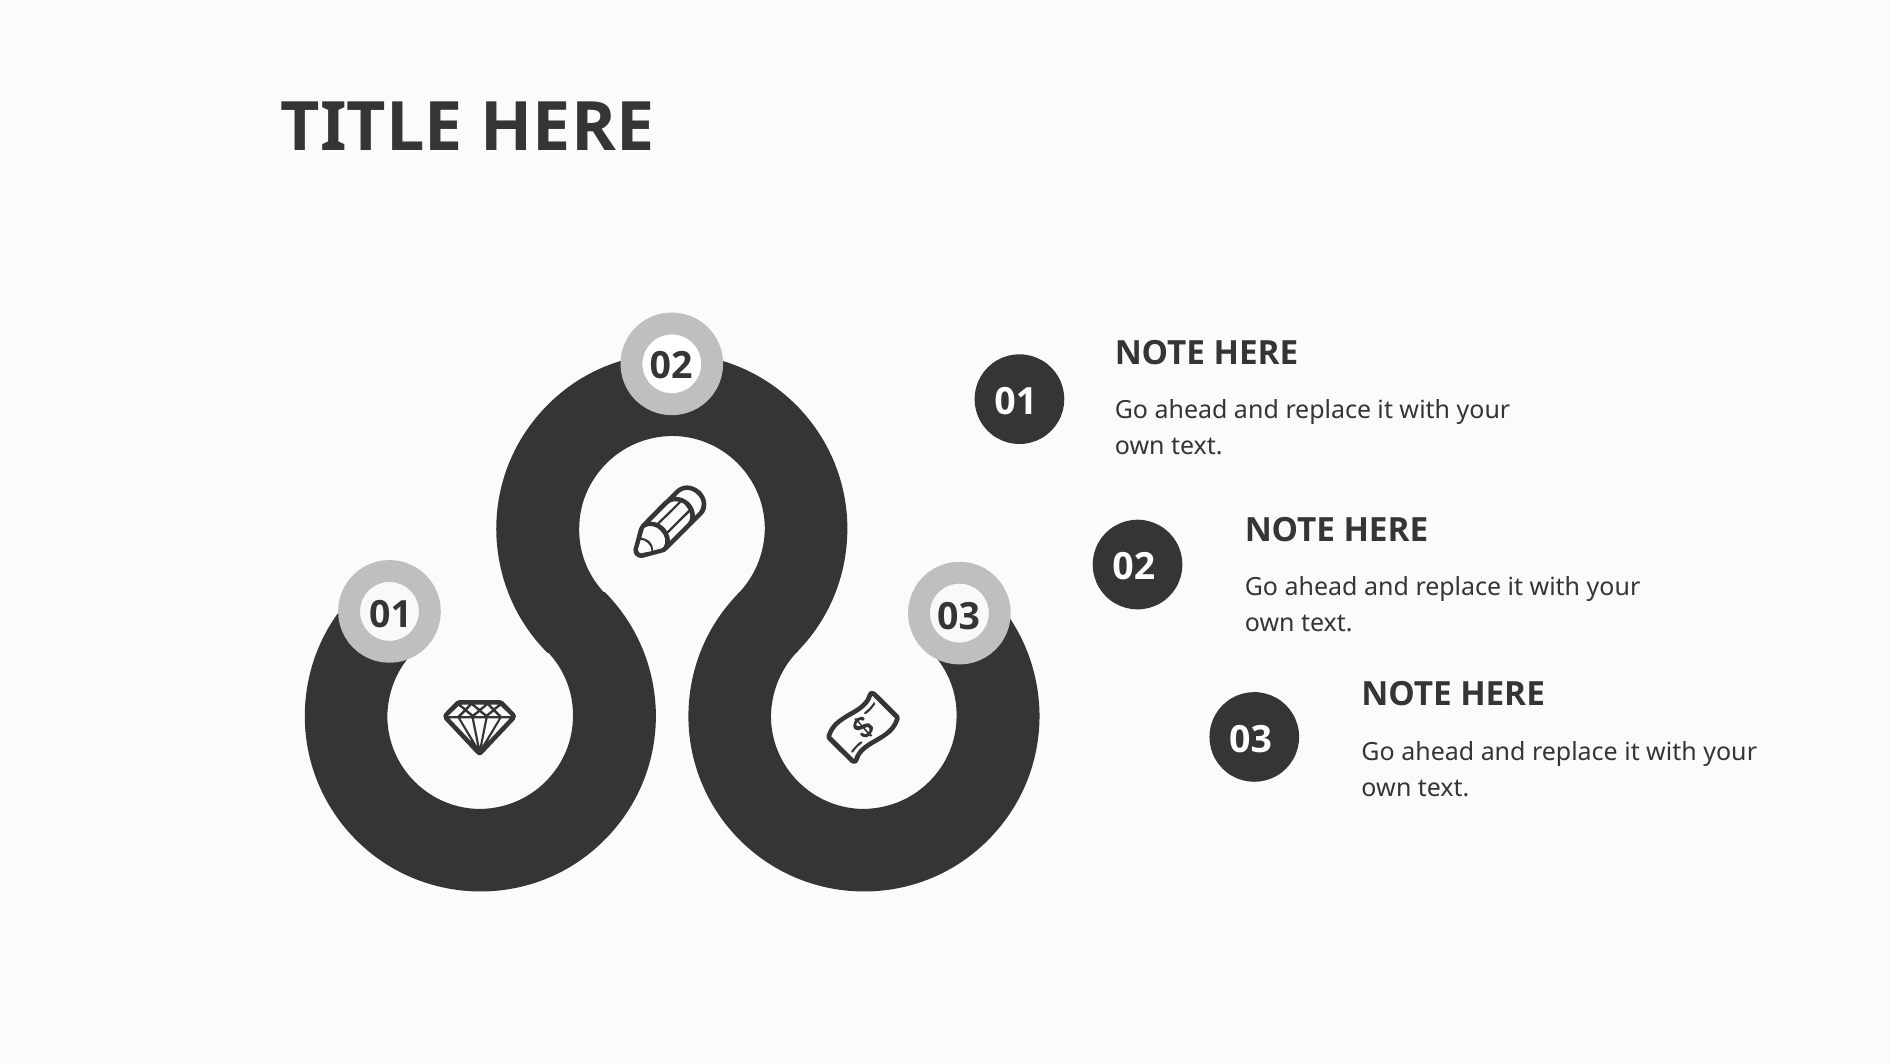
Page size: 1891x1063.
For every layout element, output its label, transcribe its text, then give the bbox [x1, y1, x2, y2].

text_box [1207, 712, 1214, 761]
text_box [972, 375, 979, 423]
text_box 02 [1097, 535, 1183, 595]
text_box 01 [979, 369, 1065, 429]
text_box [825, 690, 901, 764]
text_box [496, 361, 848, 654]
text_box NOTE HERE [1346, 664, 1695, 720]
text_box [443, 700, 516, 756]
text_box [983, 352, 1056, 369]
text_box [1218, 767, 1291, 784]
text_box Go ahead and replace it with your own text. [1099, 379, 1561, 467]
text_box Go ahead and replace it with your own text. [1229, 556, 1691, 644]
text_box [1218, 690, 1291, 707]
text_box Go ahead and replace it with your own text. [1346, 722, 1808, 810]
text_box [983, 429, 1056, 447]
text_box [633, 485, 707, 559]
text_box [1090, 540, 1097, 589]
text_box NOTE HERE [1099, 323, 1553, 379]
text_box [909, 572, 1008, 654]
text_box TITLE HERE [250, 74, 686, 171]
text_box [341, 570, 440, 652]
text_box [1101, 517, 1174, 535]
text_box [688, 594, 1040, 892]
text_box [304, 591, 656, 892]
text_box [1101, 595, 1174, 612]
text_box NOTE HERE [1229, 501, 1753, 556]
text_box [621, 323, 721, 405]
text_box 03 [1214, 707, 1300, 767]
